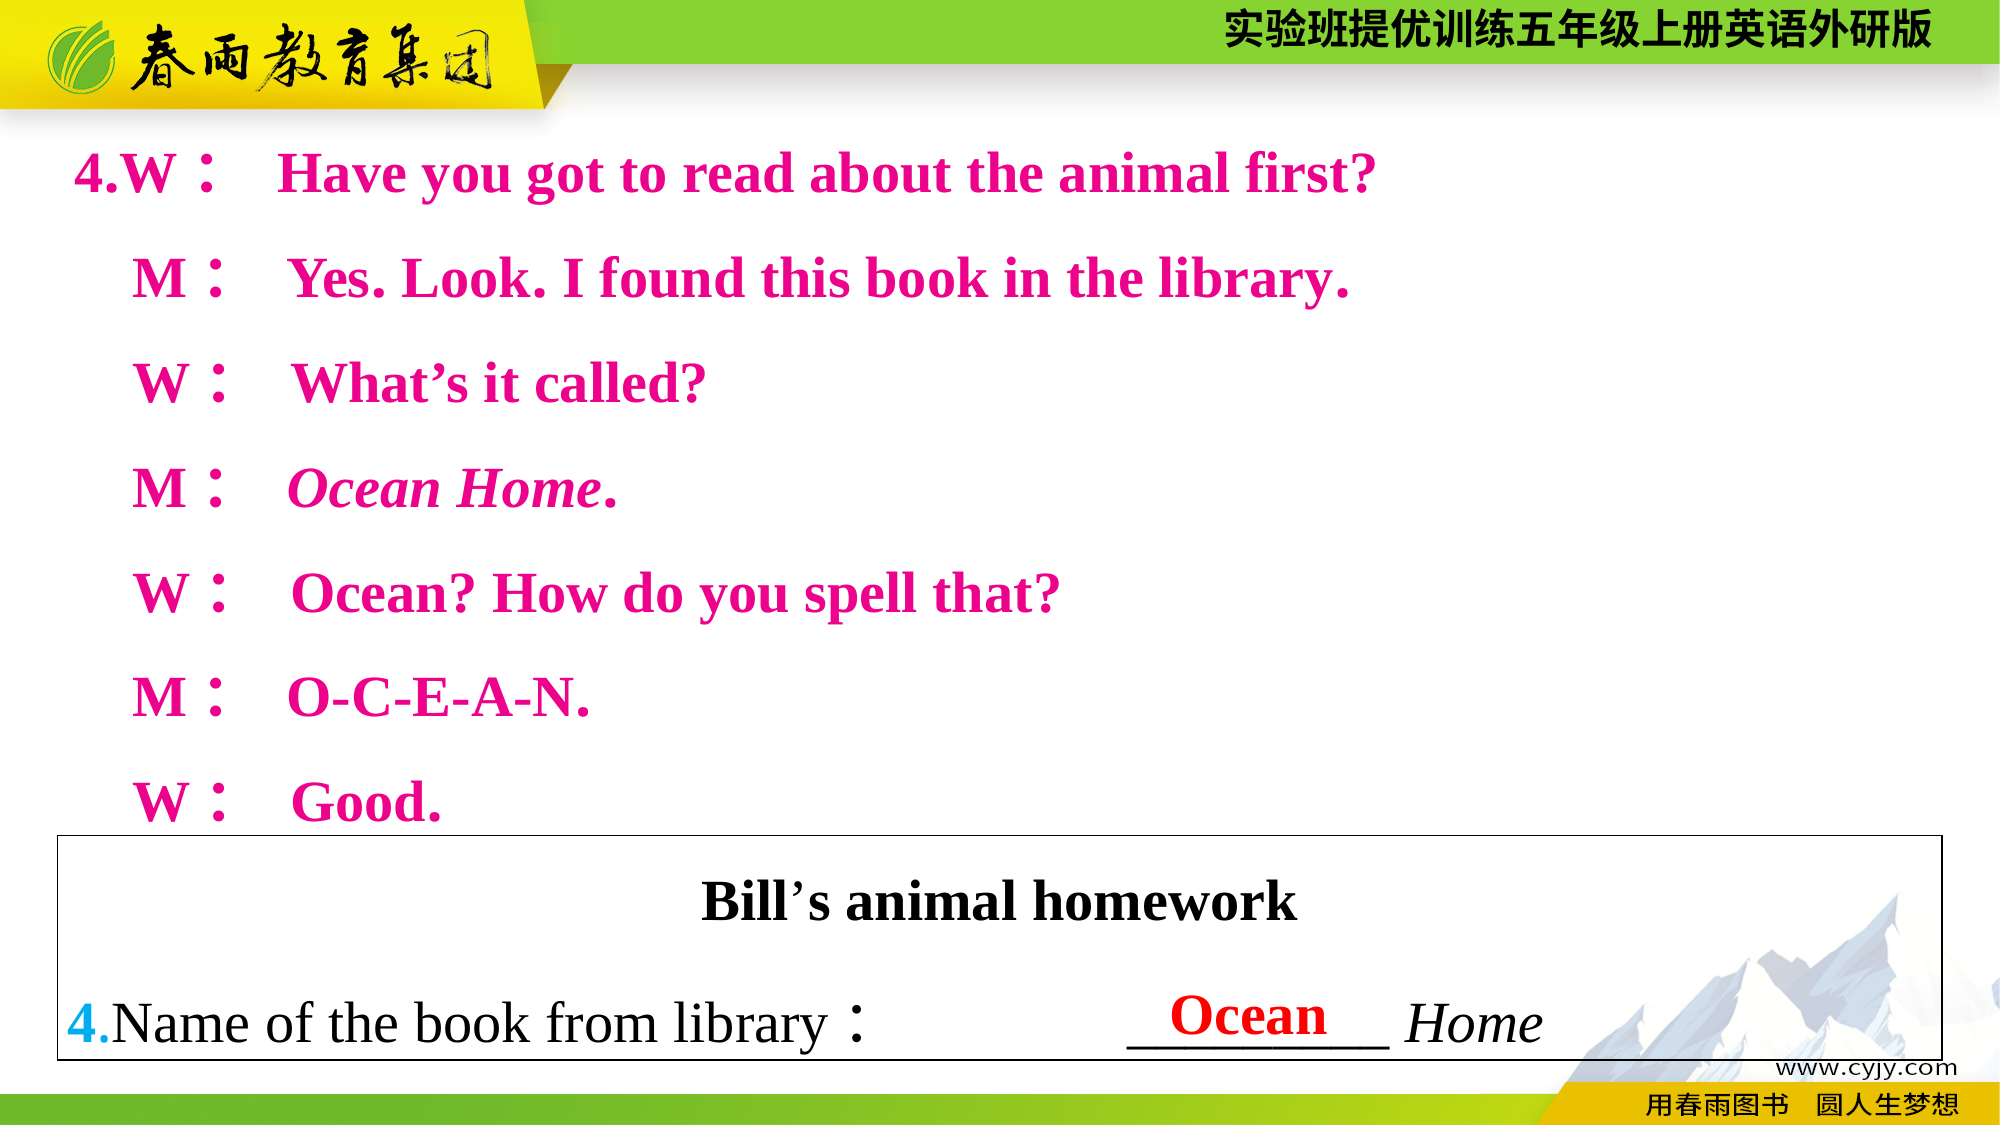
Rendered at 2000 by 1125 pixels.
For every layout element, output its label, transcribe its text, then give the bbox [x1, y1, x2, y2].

text_box Ocean [1154, 968, 1343, 1054]
picture [0, 0, 2000, 1125]
list 4.W： Have you got to read about the animal first? M： Yes. Look. I found this book in the library. W： What’s it called? M： Ocean Home. W： Ocean? How do you spell that? M： O-C-E-A-N. W： Good. [59, 91, 1944, 849]
table_header Bill’s animal homework 4.Name of the book from library： _________ Home [58, 836, 1941, 1059]
